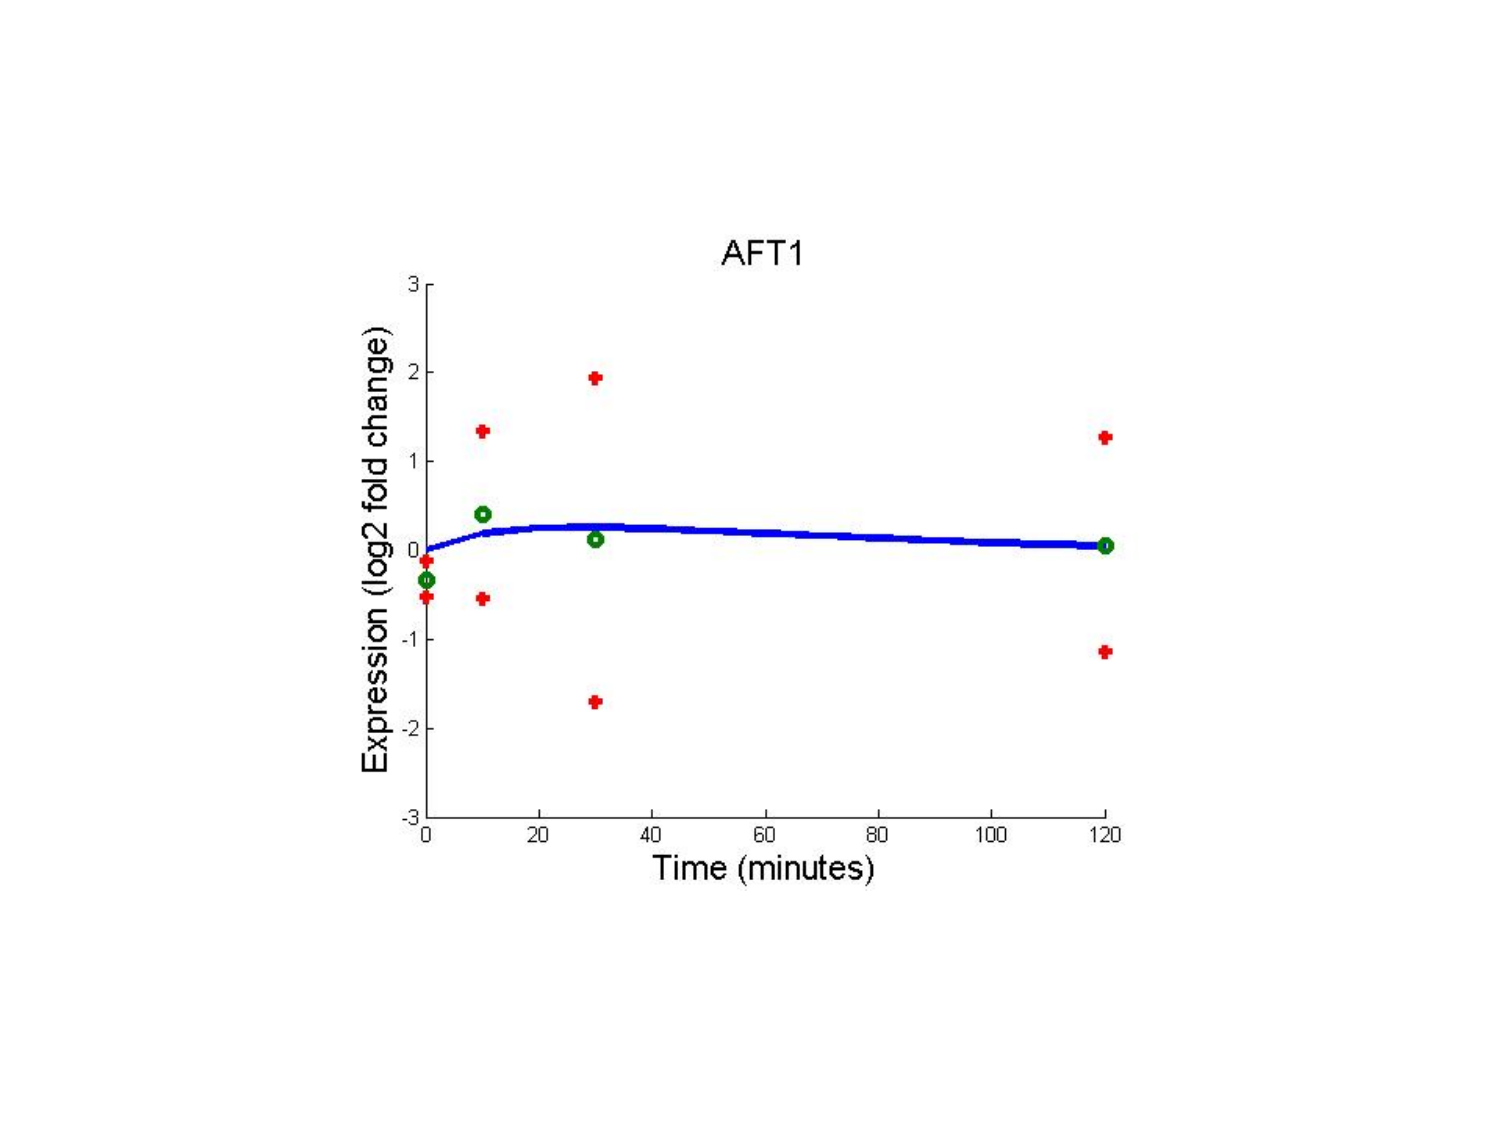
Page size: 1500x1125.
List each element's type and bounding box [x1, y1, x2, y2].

picture [312, 234, 1188, 891]
